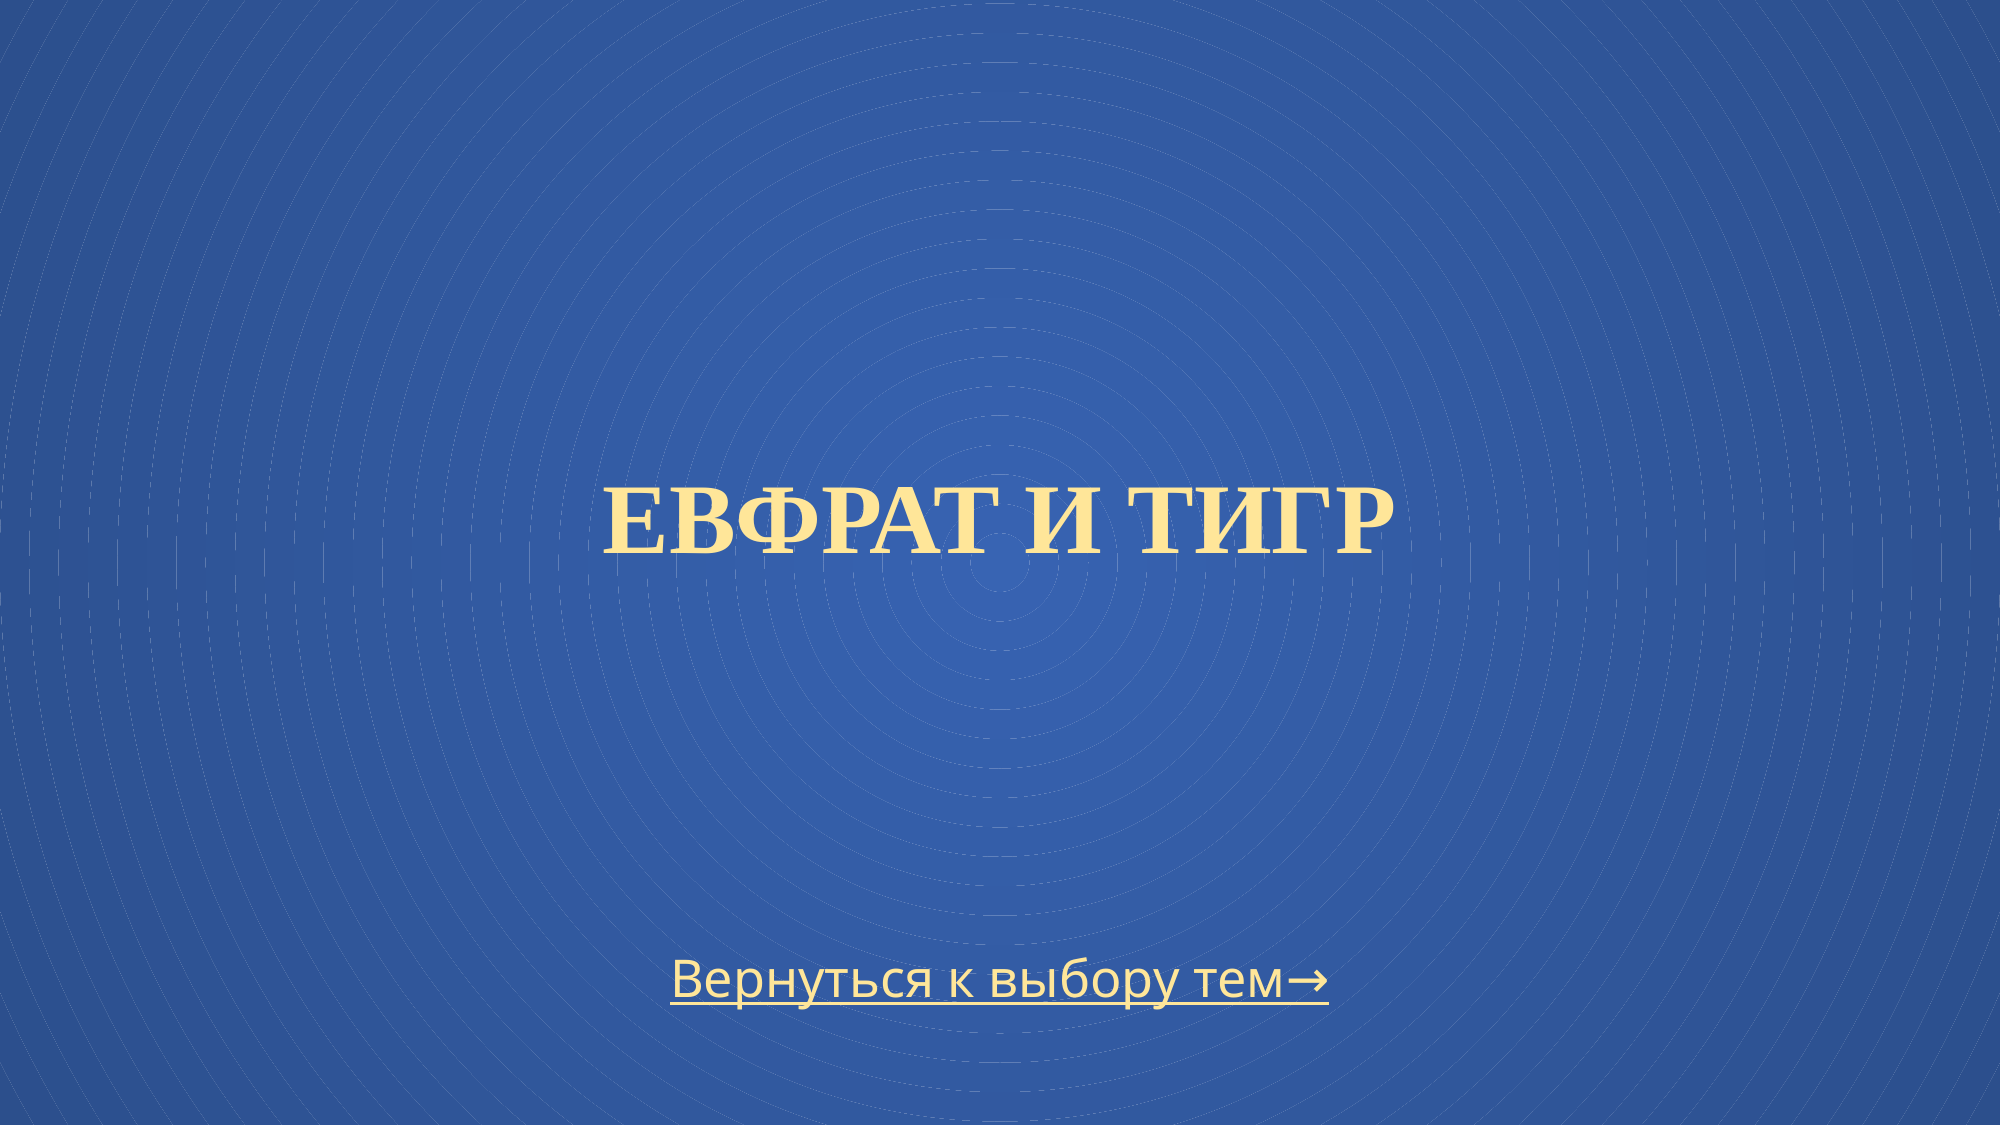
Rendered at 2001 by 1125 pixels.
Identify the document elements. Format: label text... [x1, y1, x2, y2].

text_box Вернуться к выбору тем→ [655, 938, 1345, 1016]
title Евфрат и Тигр [117, 396, 1883, 646]
